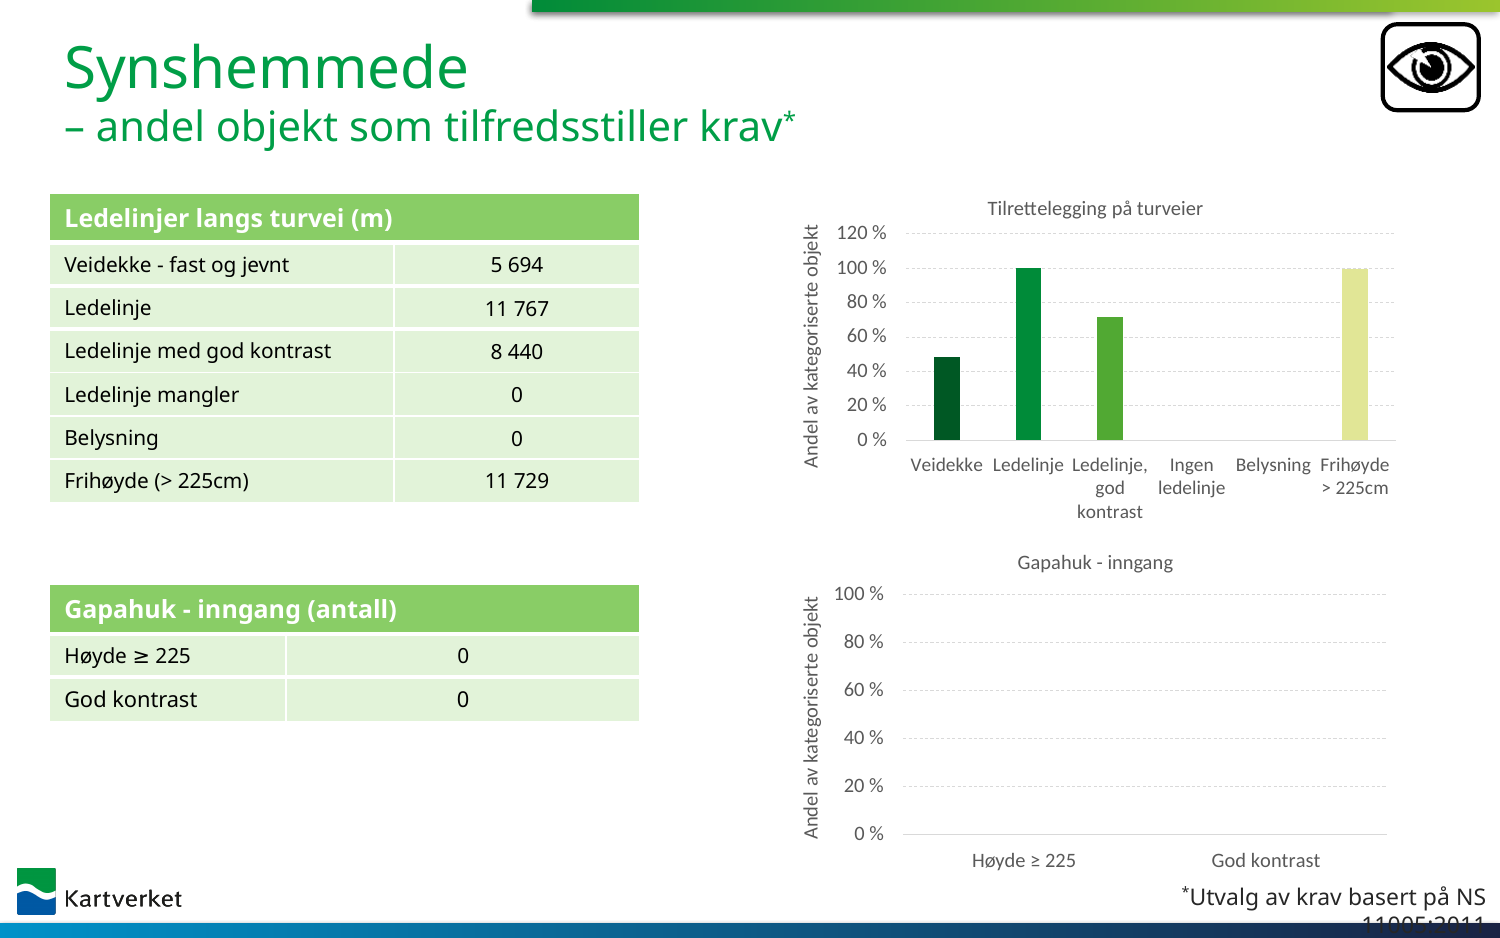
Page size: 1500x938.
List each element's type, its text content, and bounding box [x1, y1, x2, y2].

table_cell 5 694 [395, 245, 639, 284]
picture [791, 187, 1400, 526]
table_header Ledelinjer langs turvei (m) [50, 194, 639, 240]
table_cell Ledelinje mangler [50, 373, 393, 415]
table_cell God kontrast [50, 679, 285, 721]
table_cell Høyde ≥ 225 [50, 636, 285, 675]
table_cell Frihøyde (> 225cm) [50, 460, 393, 502]
text_box *Utvalg av krav basert på NS 11005:2011 [1068, 873, 1500, 938]
table_cell 11 767 [395, 288, 639, 327]
table_header Gapahuk - inngang (antall) [50, 585, 639, 632]
table_cell 0 [287, 636, 639, 675]
table_cell Ledelinje [50, 288, 393, 327]
table_cell 11 729 [395, 460, 639, 502]
table_cell 0 [287, 679, 639, 721]
table_cell 0 [395, 373, 639, 415]
table_cell Ledelinje med god kontrast [50, 331, 393, 372]
text_box Synshemmede – andel objekt som tilfredsstiller krav* [49, 24, 1431, 158]
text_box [1382, 24, 1480, 111]
table_cell Veidekke - fast og jevnt [50, 245, 393, 284]
picture [791, 541, 1400, 880]
table_cell Belysning [50, 417, 393, 458]
table_cell 0 [395, 417, 639, 458]
table_cell 8 440 [395, 331, 639, 372]
